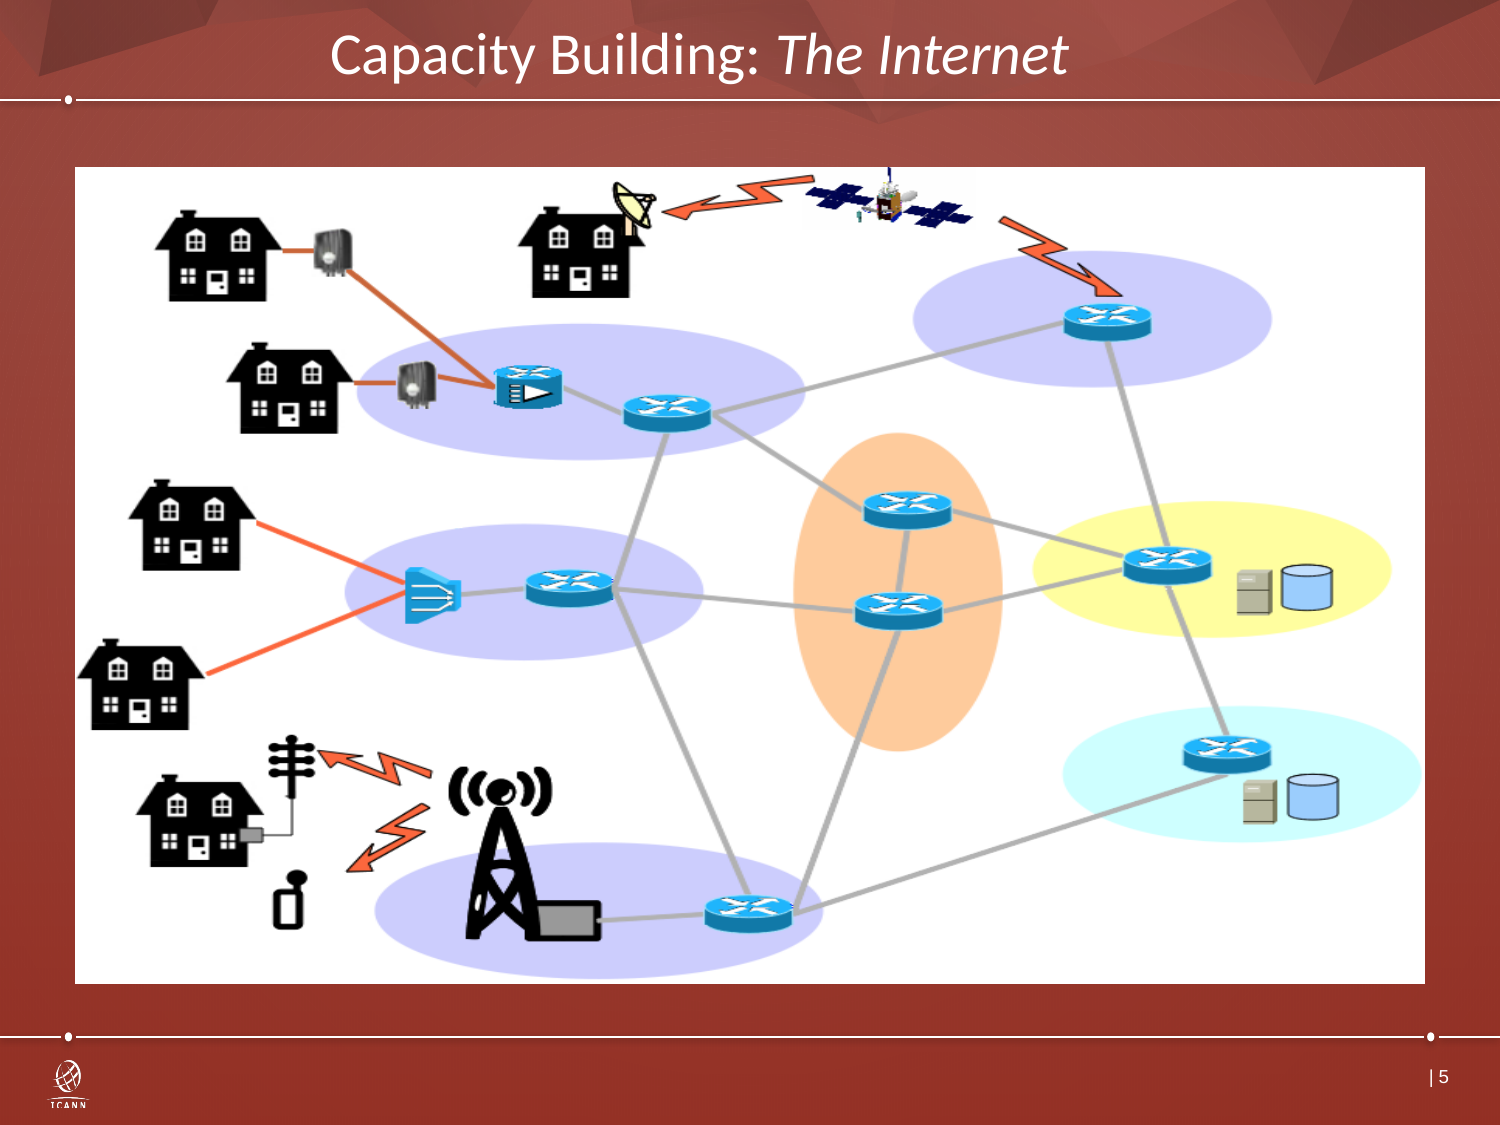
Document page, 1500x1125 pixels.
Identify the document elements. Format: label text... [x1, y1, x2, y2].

picture [0, 0, 1500, 1125]
title Capacity Building: The Internet [51, 6, 1349, 95]
